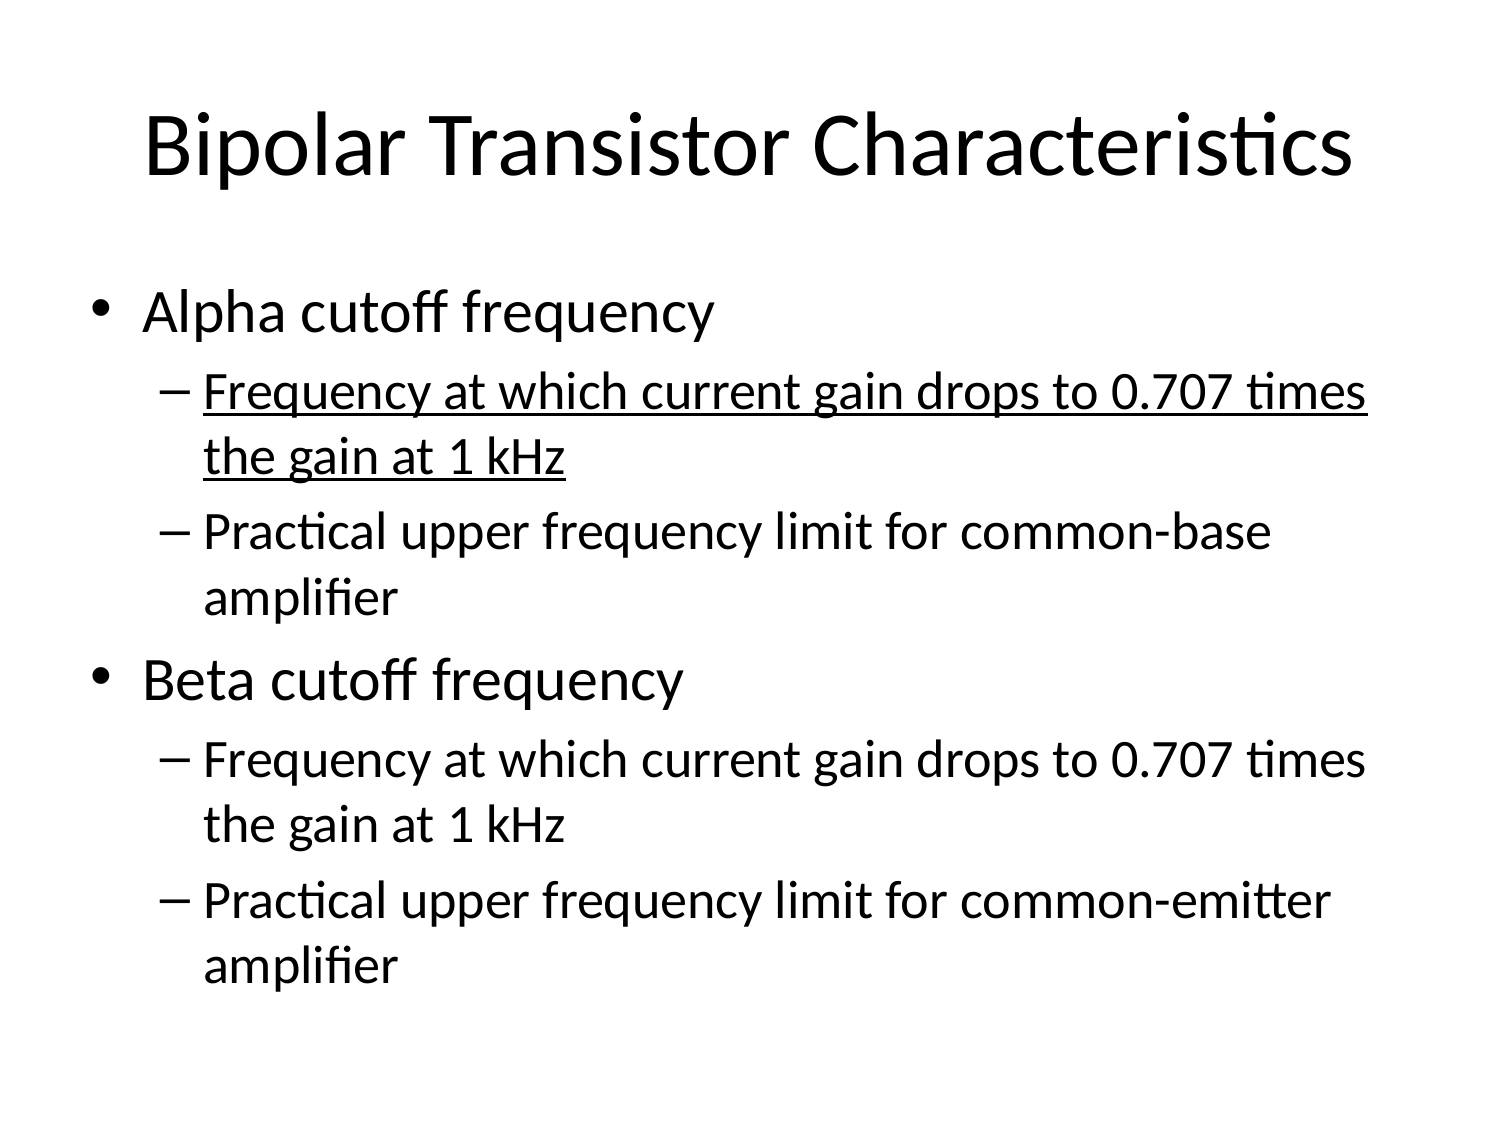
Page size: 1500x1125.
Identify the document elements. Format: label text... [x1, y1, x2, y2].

list Alpha cutoff frequency Frequency at which current gain drops to 0.707 times the gain at 1 kHz Practical upper frequency limit for common-base amplifier Beta cutoff frequency Frequency at which current gain drops to 0.707 times the gain at 1 kHz Practical upper frequency limit for common-emitter amplifier [75, 262, 1425, 1005]
title Bipolar Transistor Characteristics [75, 45, 1425, 233]
